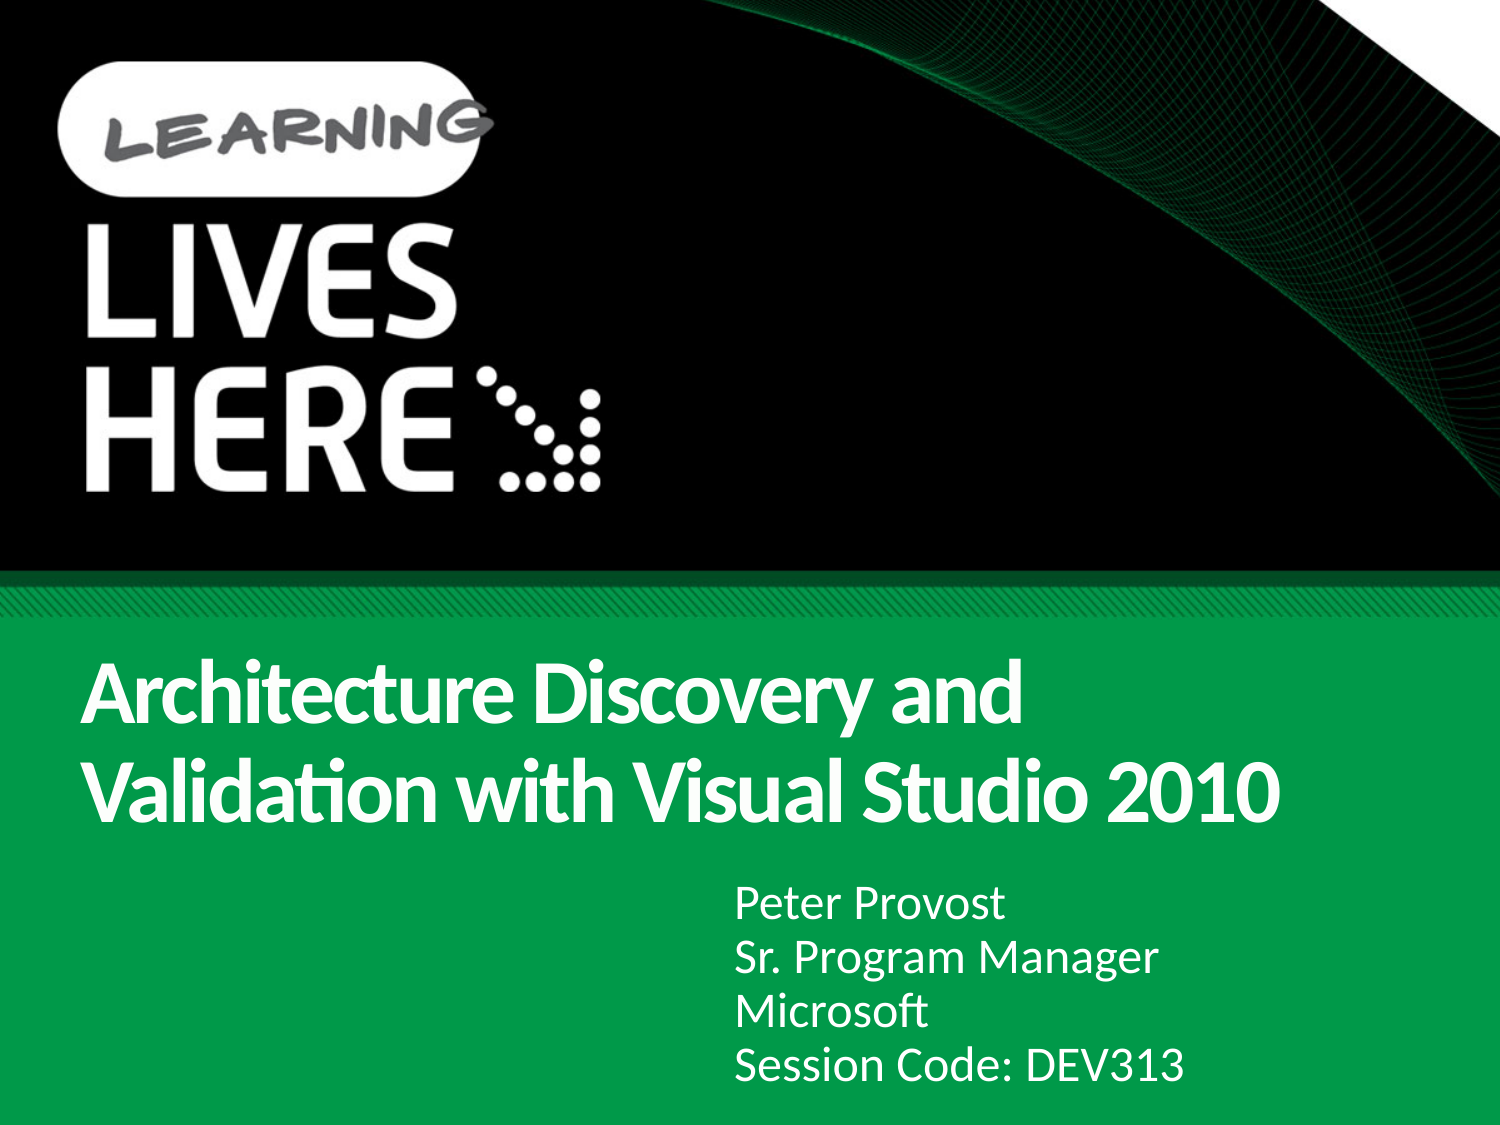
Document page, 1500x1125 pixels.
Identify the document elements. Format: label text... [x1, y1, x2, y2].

subtitle Peter Provost Sr. Program Manager Microsoft Session Code: DEV313 [734, 876, 1360, 952]
picture [0, 0, 1500, 1125]
title Architecture Discovery and Validation with Visual Studio 2010 [80, 644, 1380, 864]
